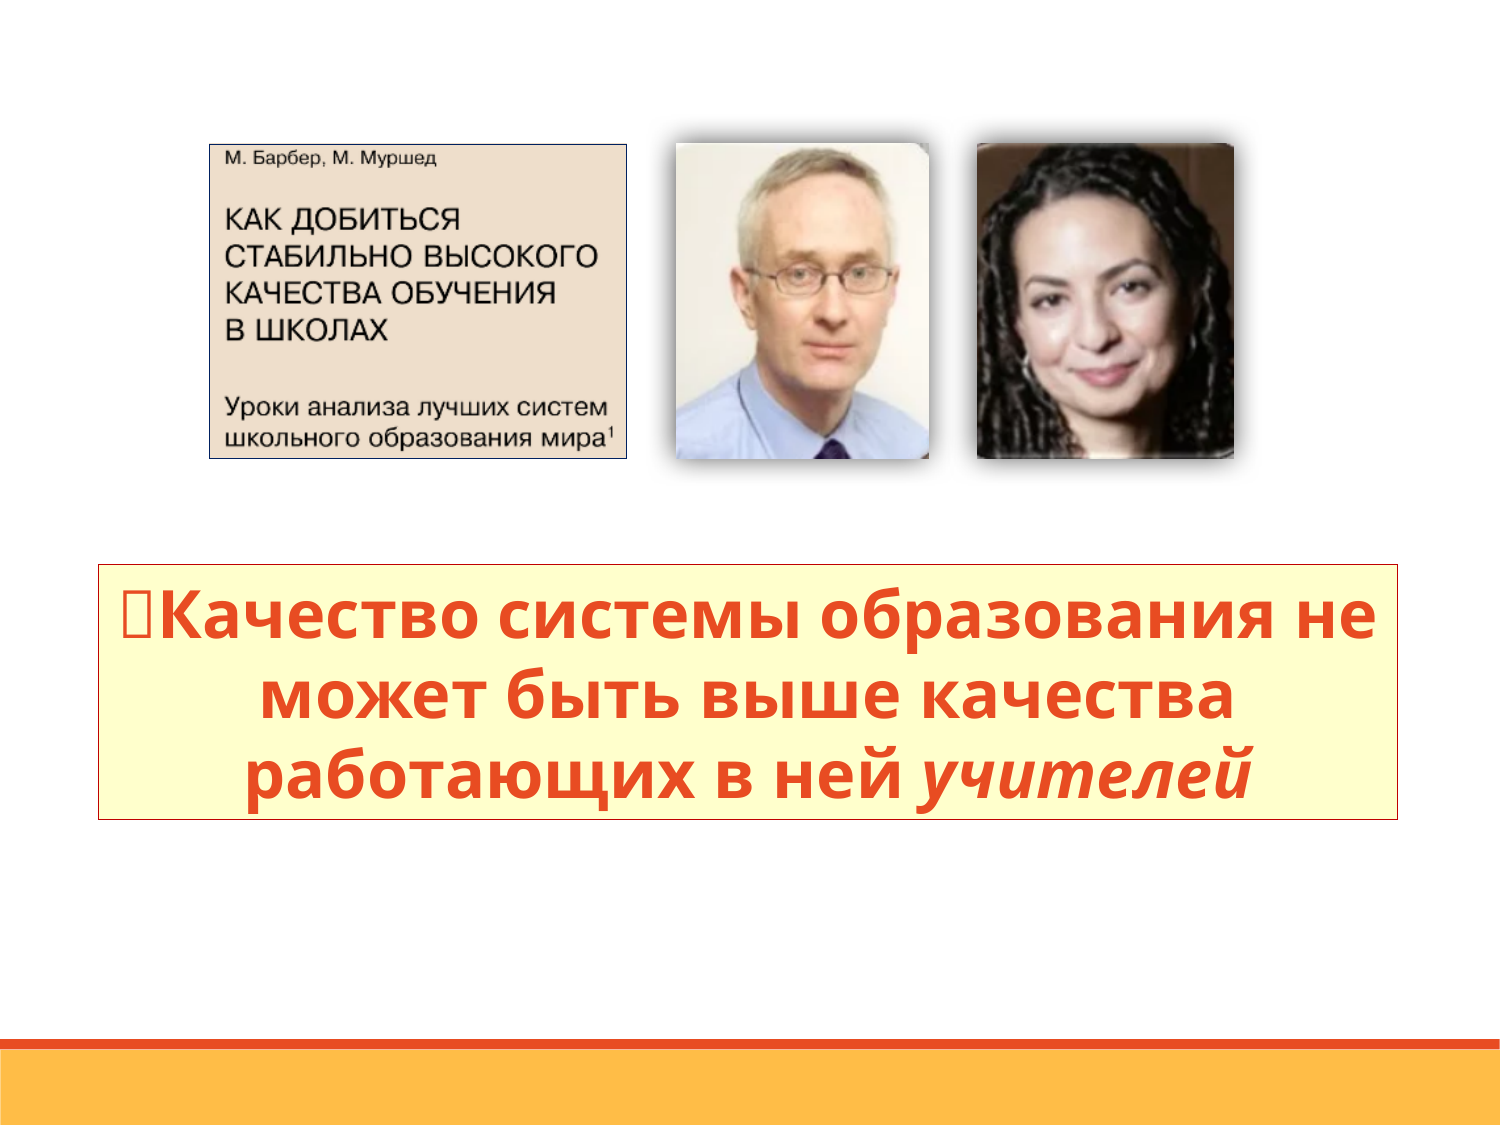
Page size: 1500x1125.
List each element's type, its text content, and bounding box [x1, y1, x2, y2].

picture [675, 143, 929, 459]
picture [209, 143, 627, 459]
text_box 🔥Качество системы образования не может быть выше качества работающих в ней учителей [98, 564, 1398, 820]
picture [977, 143, 1234, 459]
